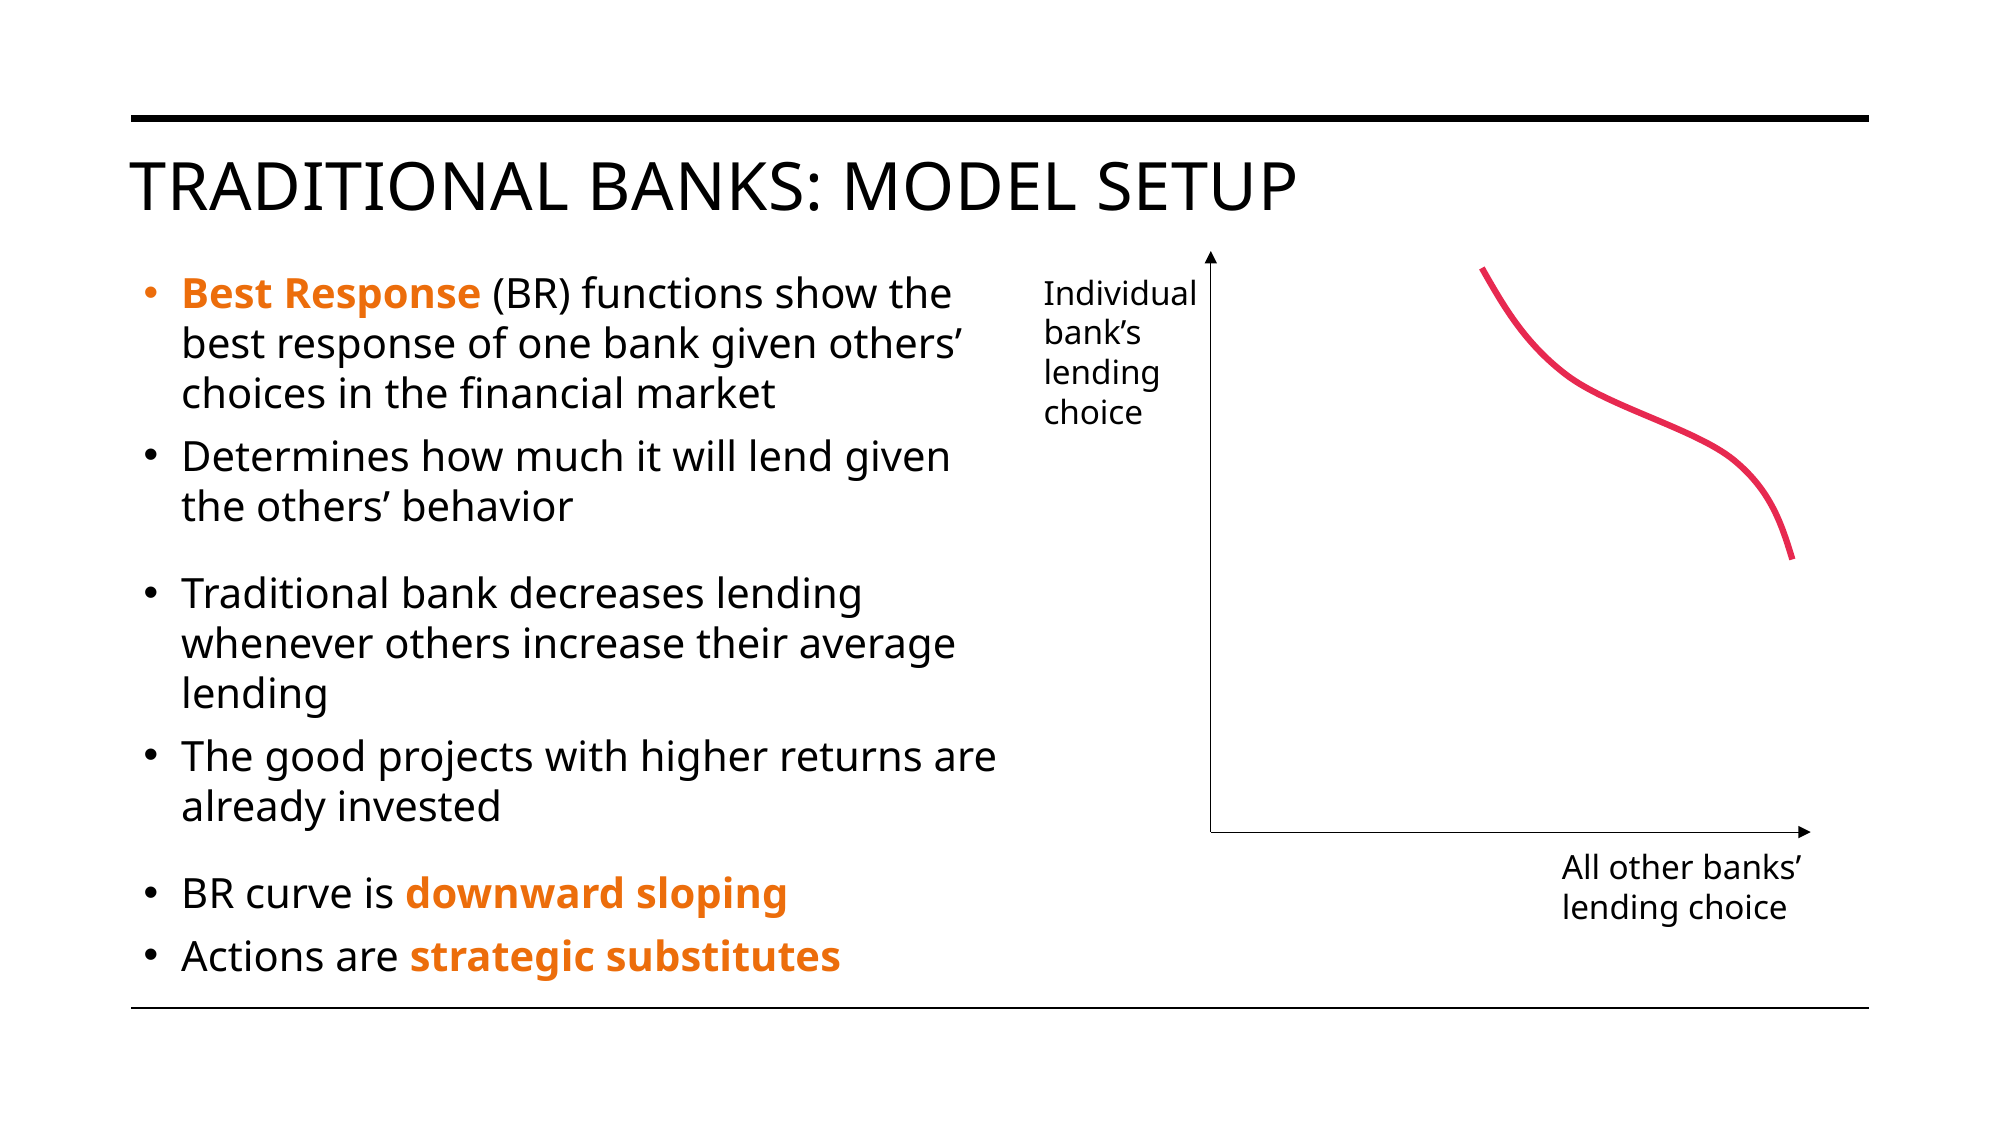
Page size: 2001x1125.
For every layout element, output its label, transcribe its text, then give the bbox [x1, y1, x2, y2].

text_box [1035, 251, 1827, 935]
list Best Response (BR) functions show the best response of one bank given others’ choices in the financial market Determines how much it will lend given the others’ behavior Traditional bank decreases lending whenever others increase their average lending The good projects with higher returns are already invested BR curve is downward sloping Actions are strategic substitutes [91, 259, 1036, 973]
title traditional banks: model setup [114, 136, 1869, 221]
